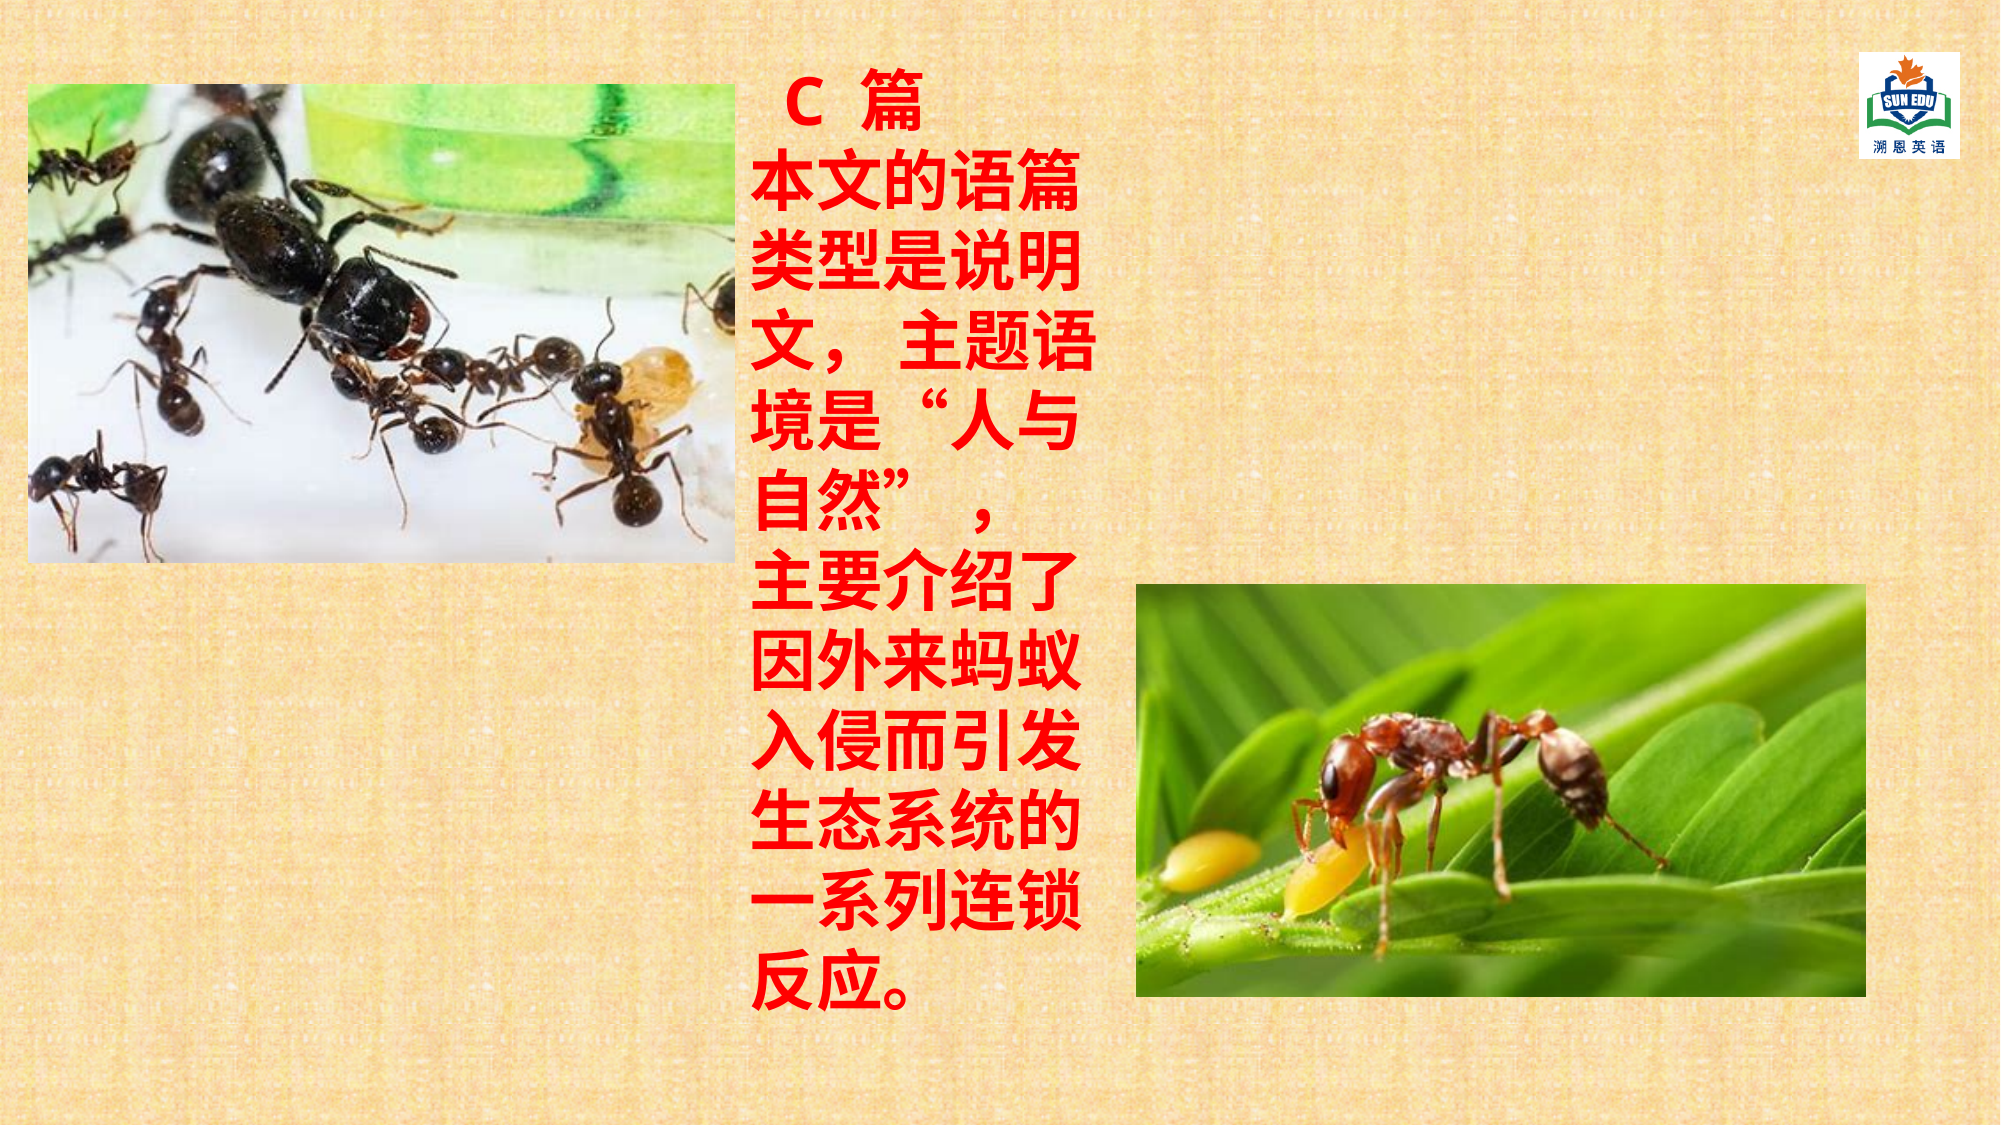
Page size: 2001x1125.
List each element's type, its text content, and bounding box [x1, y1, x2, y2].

picture [0, 0, 2001, 1125]
text_box C 篇 本文的语篇类型是说明文， 主题语境是“人与自然” ， 主要介绍了因外来蚂蚁入侵而引发生态系统的一系列连锁反应。 [734, 51, 1114, 1106]
